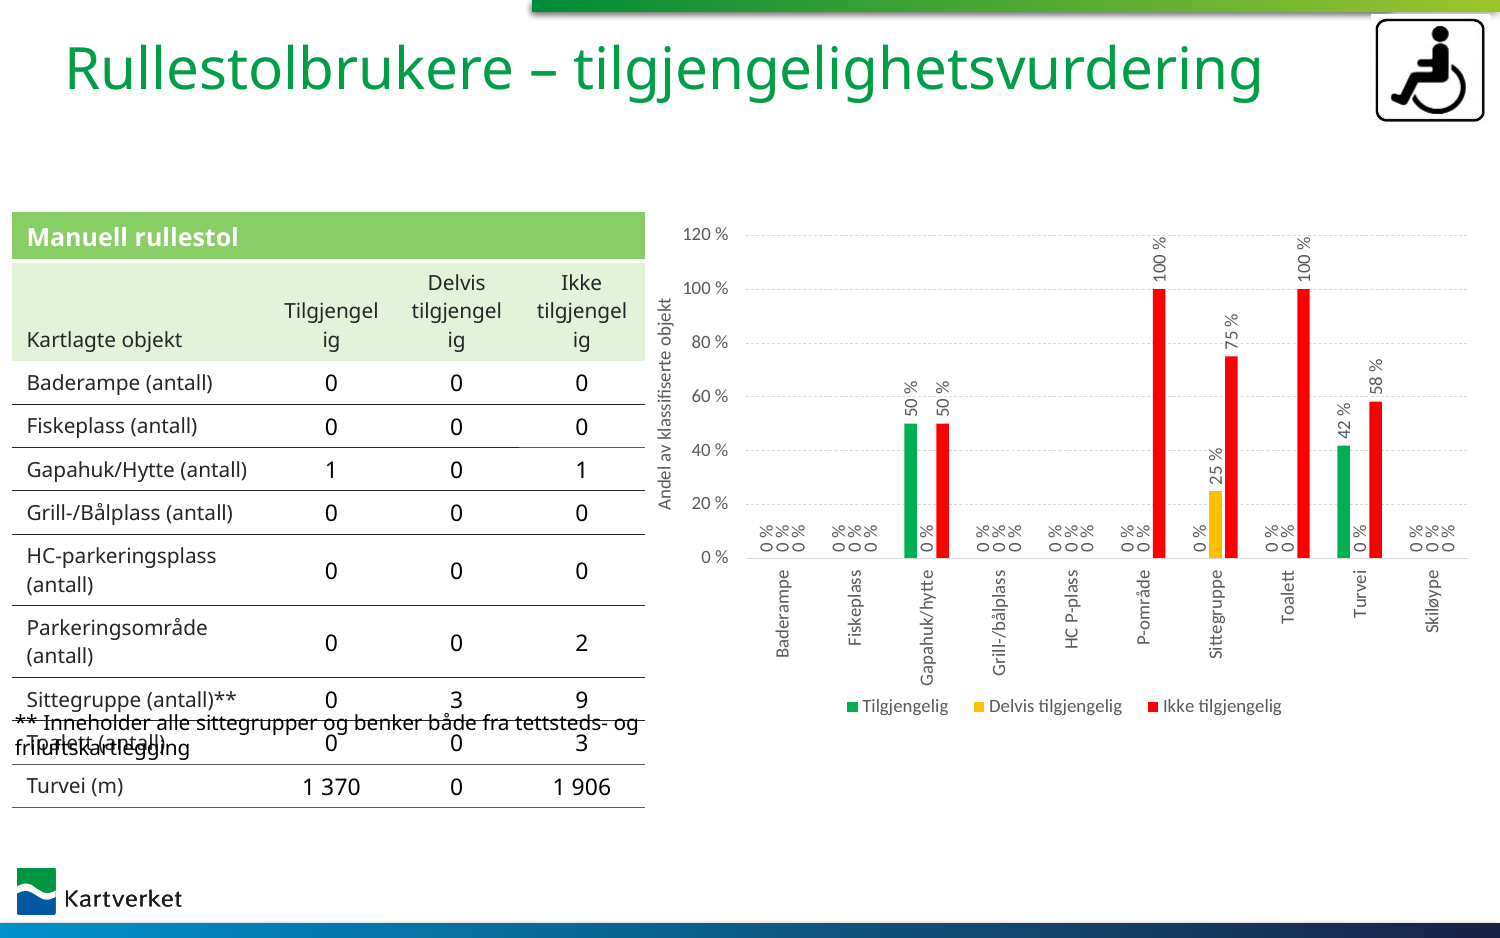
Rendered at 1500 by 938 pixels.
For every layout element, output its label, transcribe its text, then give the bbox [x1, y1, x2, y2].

table_cell Delvis tilgjengelig [394, 263, 519, 361]
table_cell Tilgjengelig [269, 263, 394, 361]
table_cell Sittegruppe (antall)** [12, 678, 269, 702]
picture [1371, 13, 1491, 127]
table_cell 1 370 [269, 768, 394, 807]
table_cell Grill-/Bålplass (antall) [12, 491, 269, 534]
table_cell Gapahuk/Hytte (antall) [12, 448, 269, 490]
table_cell 0 [394, 361, 519, 404]
table_cell 0 [394, 606, 519, 677]
table_cell 0 [269, 606, 394, 677]
table_cell 0 [269, 361, 394, 404]
table_cell Ikke tilgjengelig [519, 263, 638, 361]
table_cell 0 [394, 448, 519, 490]
table_cell 1 [519, 448, 638, 490]
table_cell Fiskeplass (antall) [12, 405, 269, 447]
table_header Manuell rullestol [12, 212, 645, 259]
text_box Rullestolbrukere – tilgjengelighetsvurdering [49, 12, 1372, 109]
table_cell 0 [519, 361, 638, 404]
table_cell 0 [394, 491, 519, 534]
table_cell 0 [519, 405, 638, 447]
table_cell 0 [269, 491, 394, 534]
table_cell 0 [394, 768, 519, 807]
table_cell 0 [269, 535, 394, 605]
table_cell 9 [519, 678, 638, 702]
table_cell 0 [394, 535, 519, 605]
table_cell 2 [519, 606, 638, 677]
table_cell 0 [269, 405, 394, 447]
table_cell Turvei (m) [12, 768, 269, 807]
table_cell 1 906 [519, 768, 645, 807]
table_cell HC-parkeringsplass (antall) [12, 535, 269, 605]
table_cell 0 [519, 535, 638, 605]
table_cell Baderampe (antall) [12, 361, 269, 404]
table_cell 0 [394, 405, 519, 447]
table_cell Kartlagte objekt [12, 263, 269, 361]
text_box ** Inneholder alle sittegrupper og benker både fra tettsteds- og friluftskartlegging [0, 702, 745, 768]
table_cell Parkeringsområde (antall) [12, 606, 269, 677]
table_cell 0 [519, 491, 638, 534]
table_cell 3 [394, 678, 519, 702]
picture [643, 218, 1480, 728]
table_cell 1 [269, 448, 394, 490]
table_cell 0 [269, 678, 394, 702]
